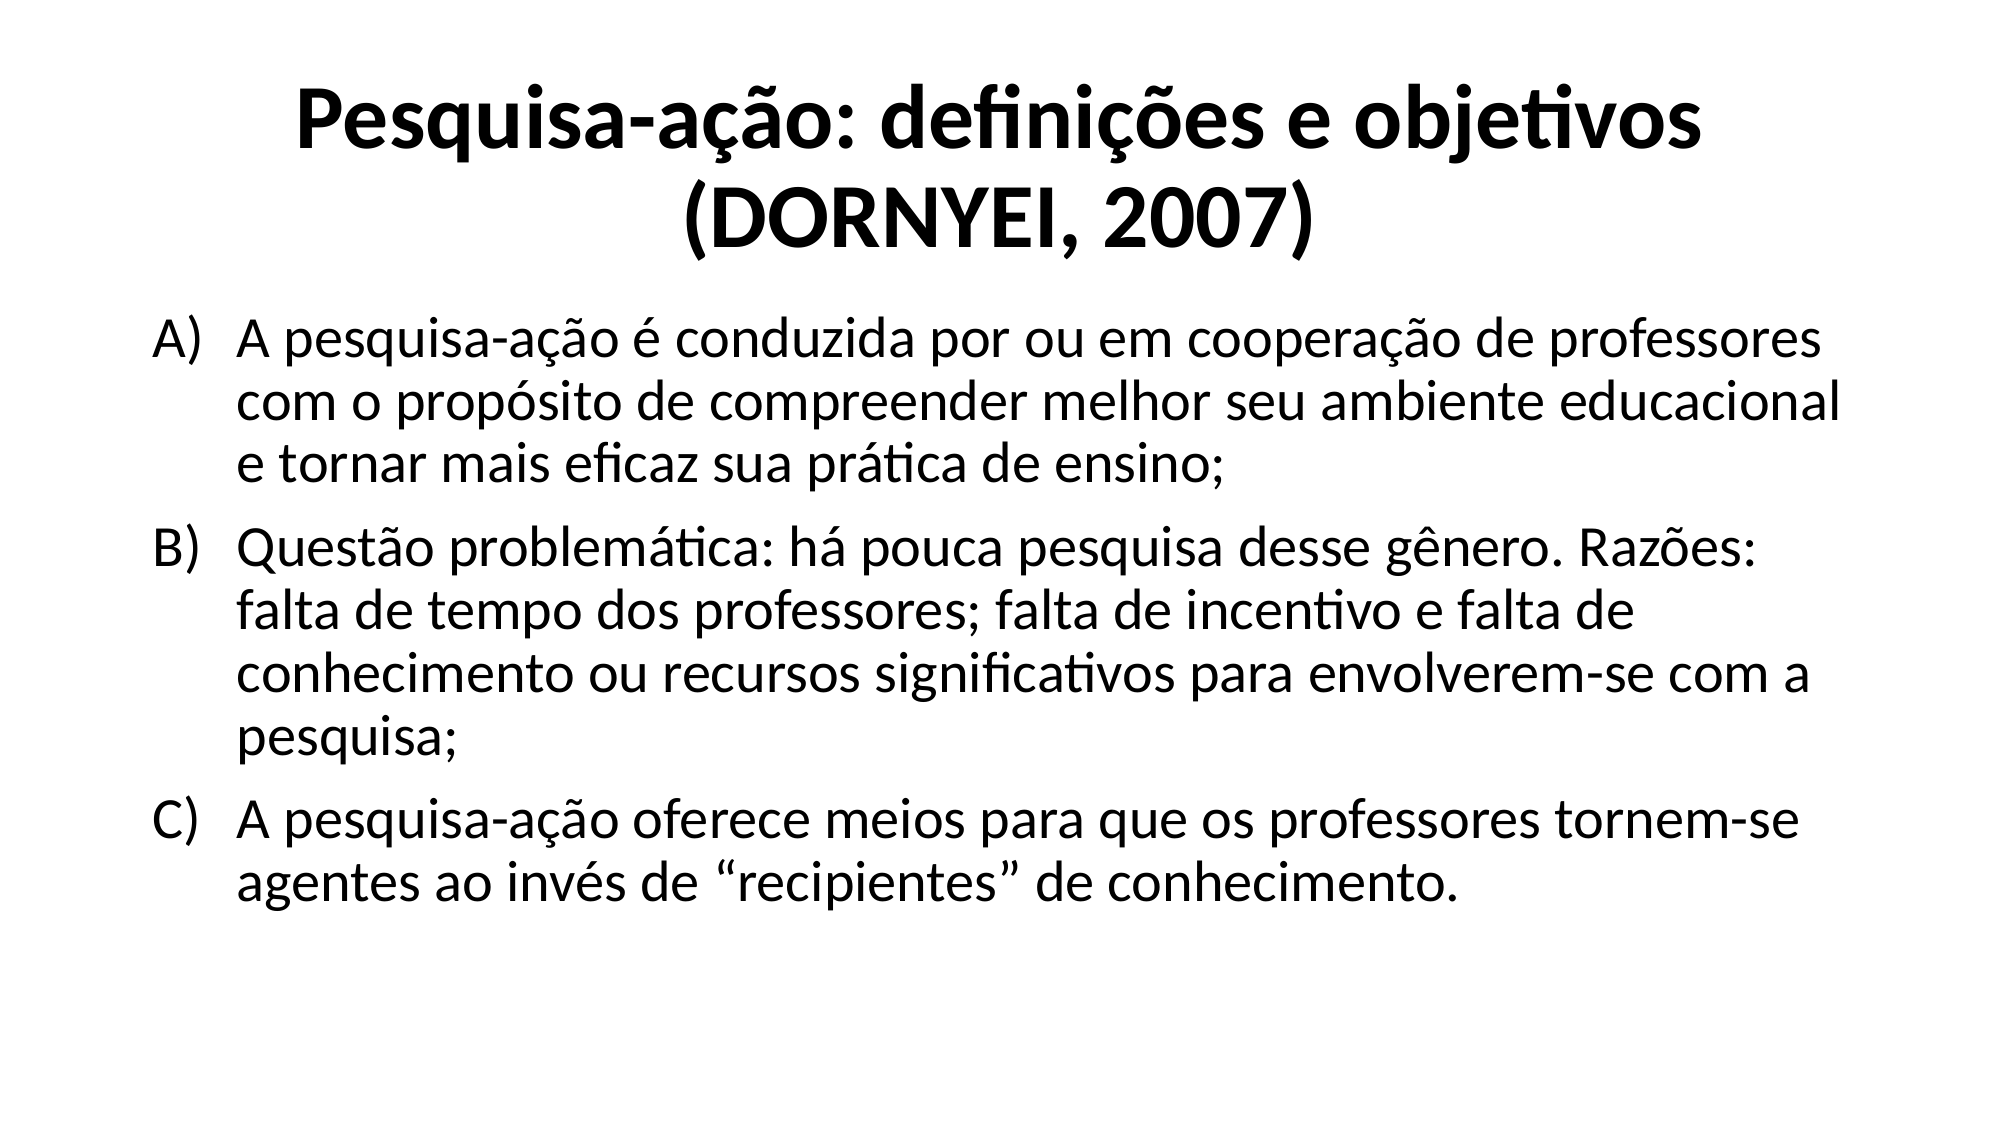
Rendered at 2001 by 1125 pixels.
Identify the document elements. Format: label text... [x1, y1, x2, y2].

title Pesquisa-ação: definições e objetivos (DORNYEI, 2007) [137, 59, 1863, 278]
list A pesquisa-ação é conduzida por ou em cooperação de professores com o propósito de compreender melhor seu ambiente educacional e tornar mais eficaz sua prática de ensino; Questão problemática: há pouca pesquisa desse gênero. Razões: falta de tempo dos professores; falta de incentivo e falta de conhecimento ou recursos significativos para envolverem-se com a pesquisa; A pesquisa-ação oferece meios para que os professores tornem-se agentes ao invés de “recipientes” de conhecimento. [137, 299, 1863, 1014]
